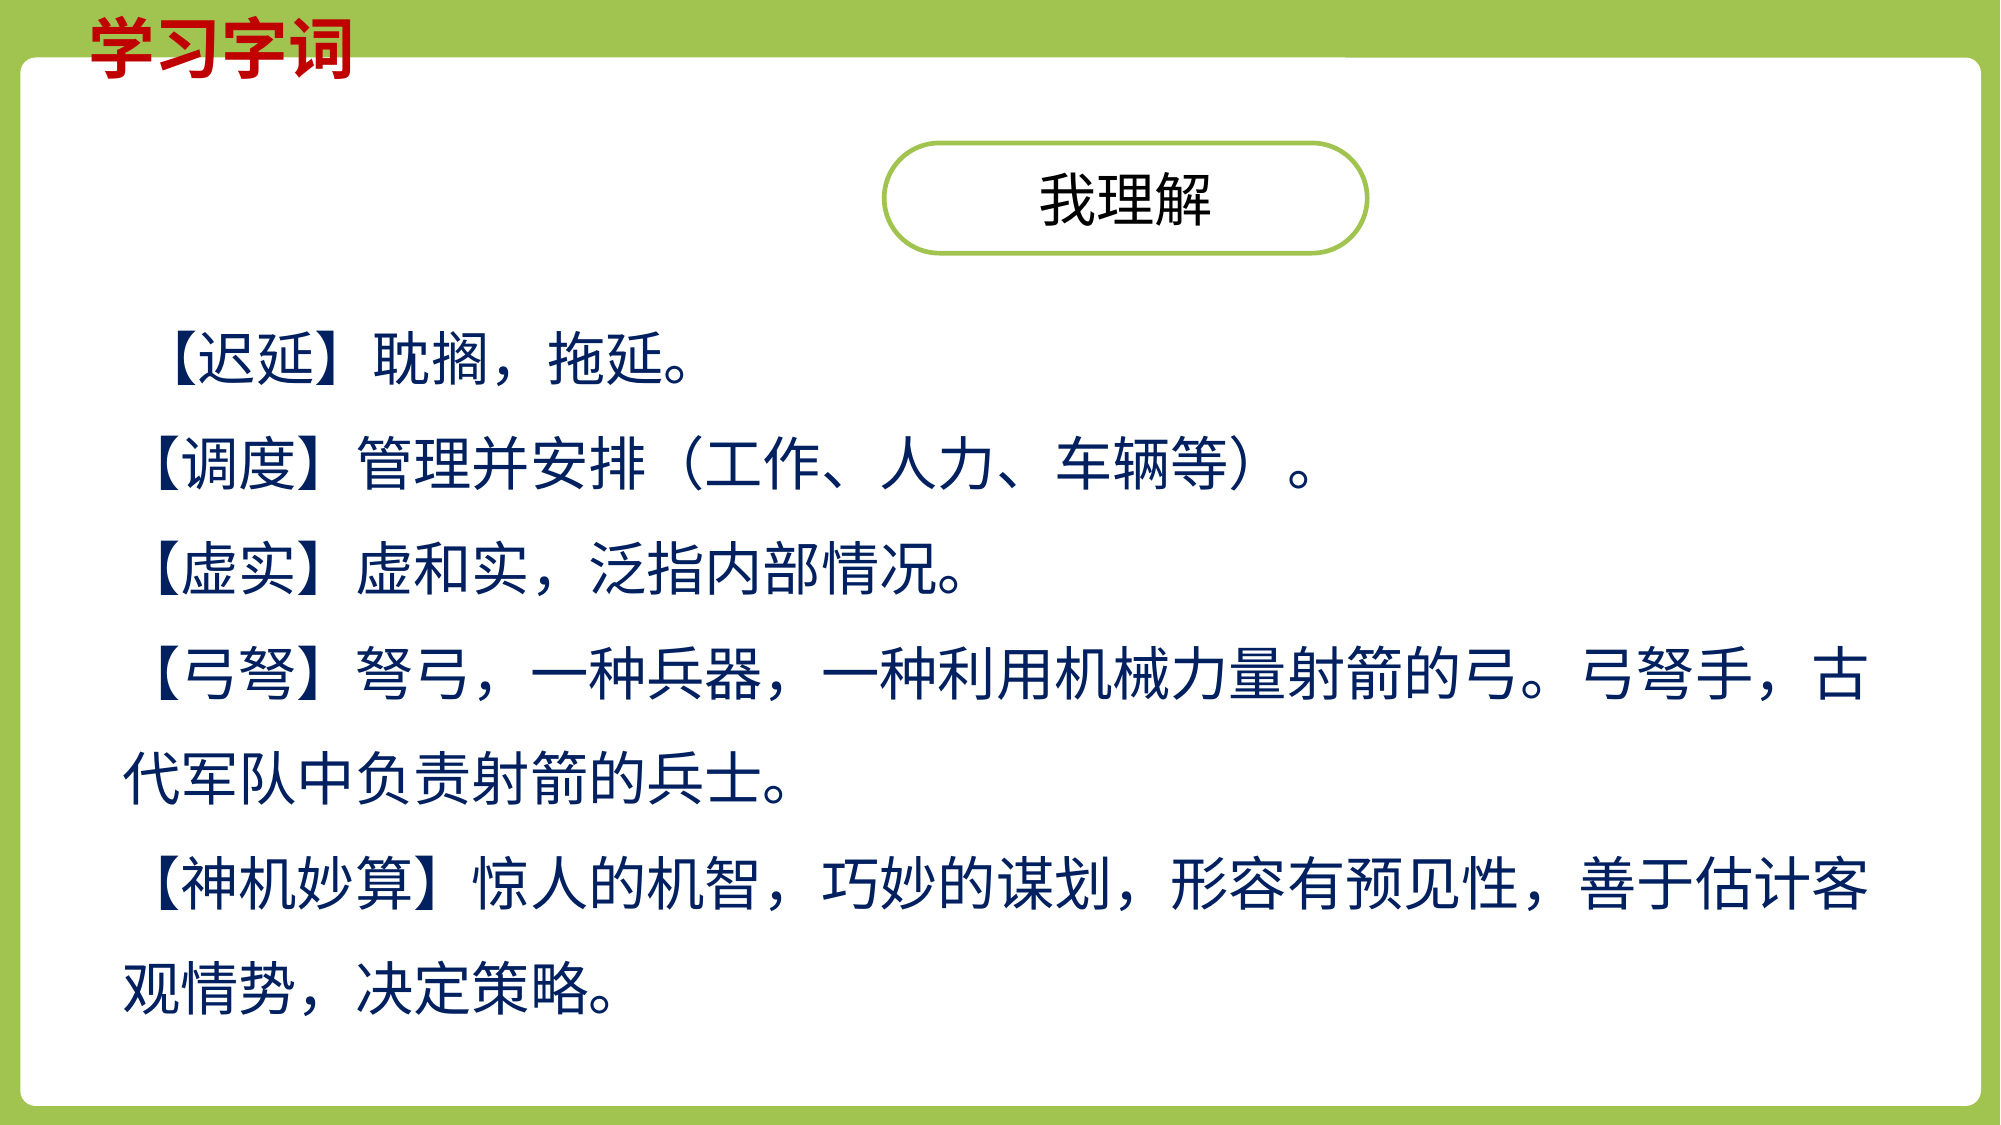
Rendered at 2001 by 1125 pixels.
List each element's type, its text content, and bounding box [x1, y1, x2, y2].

text_box 我理解 [883, 141, 1369, 255]
text_box 学习字词 [73, 0, 450, 95]
text_box 【迟延】耽搁，拖延。 【调度】管理并安排（工作、人力、车辆等）。 【虚实】虚和实，泛指内部情况。 【弓弩】弩弓，一种兵器，一种利用机械力量射箭的弓。弓弩手，古代军队中负责射箭的兵士。 【神机妙算】惊人的机智，巧妙的谋划，形容有预见性，善于估计客观情势，决定策略。 [107, 279, 1890, 1030]
